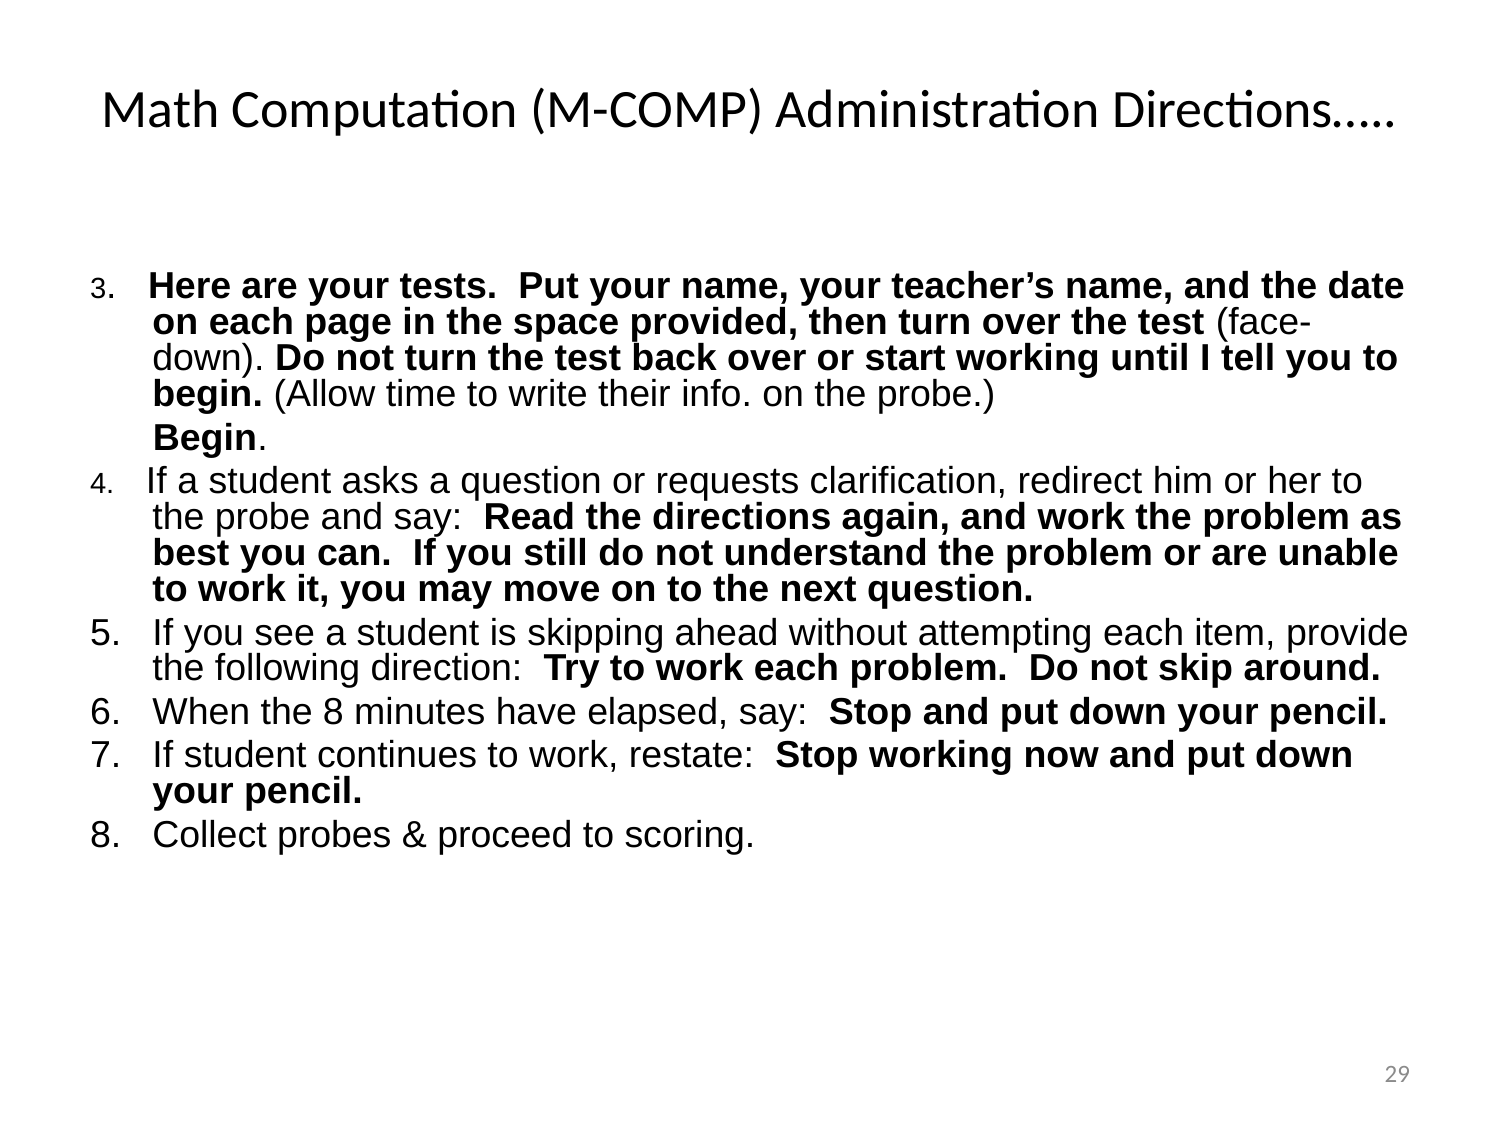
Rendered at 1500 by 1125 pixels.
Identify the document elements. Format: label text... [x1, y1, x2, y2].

list 3. Here are your tests. Put your name, your teacher’s name, and the date on each page in the space provided, then turn over the test (face-down). Do not turn the test back over or start working until I tell you to begin. (Allow time to write their info. on the probe.) Begin. 4. If a student asks a question or requests clarification, redirect him or her to the probe and say: Read the directions again, and work the problem as best you can. If you still do not understand the problem or are unable to work it, you may move on to the next question. If you see a student is skipping ahead without attempting each item, provide the following direction: Try to work each problem. Do not skip around. When the 8 minutes have elapsed, say: Stop and put down your pencil. If student continues to work, restate: Stop working now and put down your pencil. Collect probes & proceed to scoring. [75, 262, 1425, 1005]
title Math Computation (M-COMP) Administration Directions….. [75, 45, 1425, 233]
slide_number 29 [1074, 1042, 1425, 1103]
